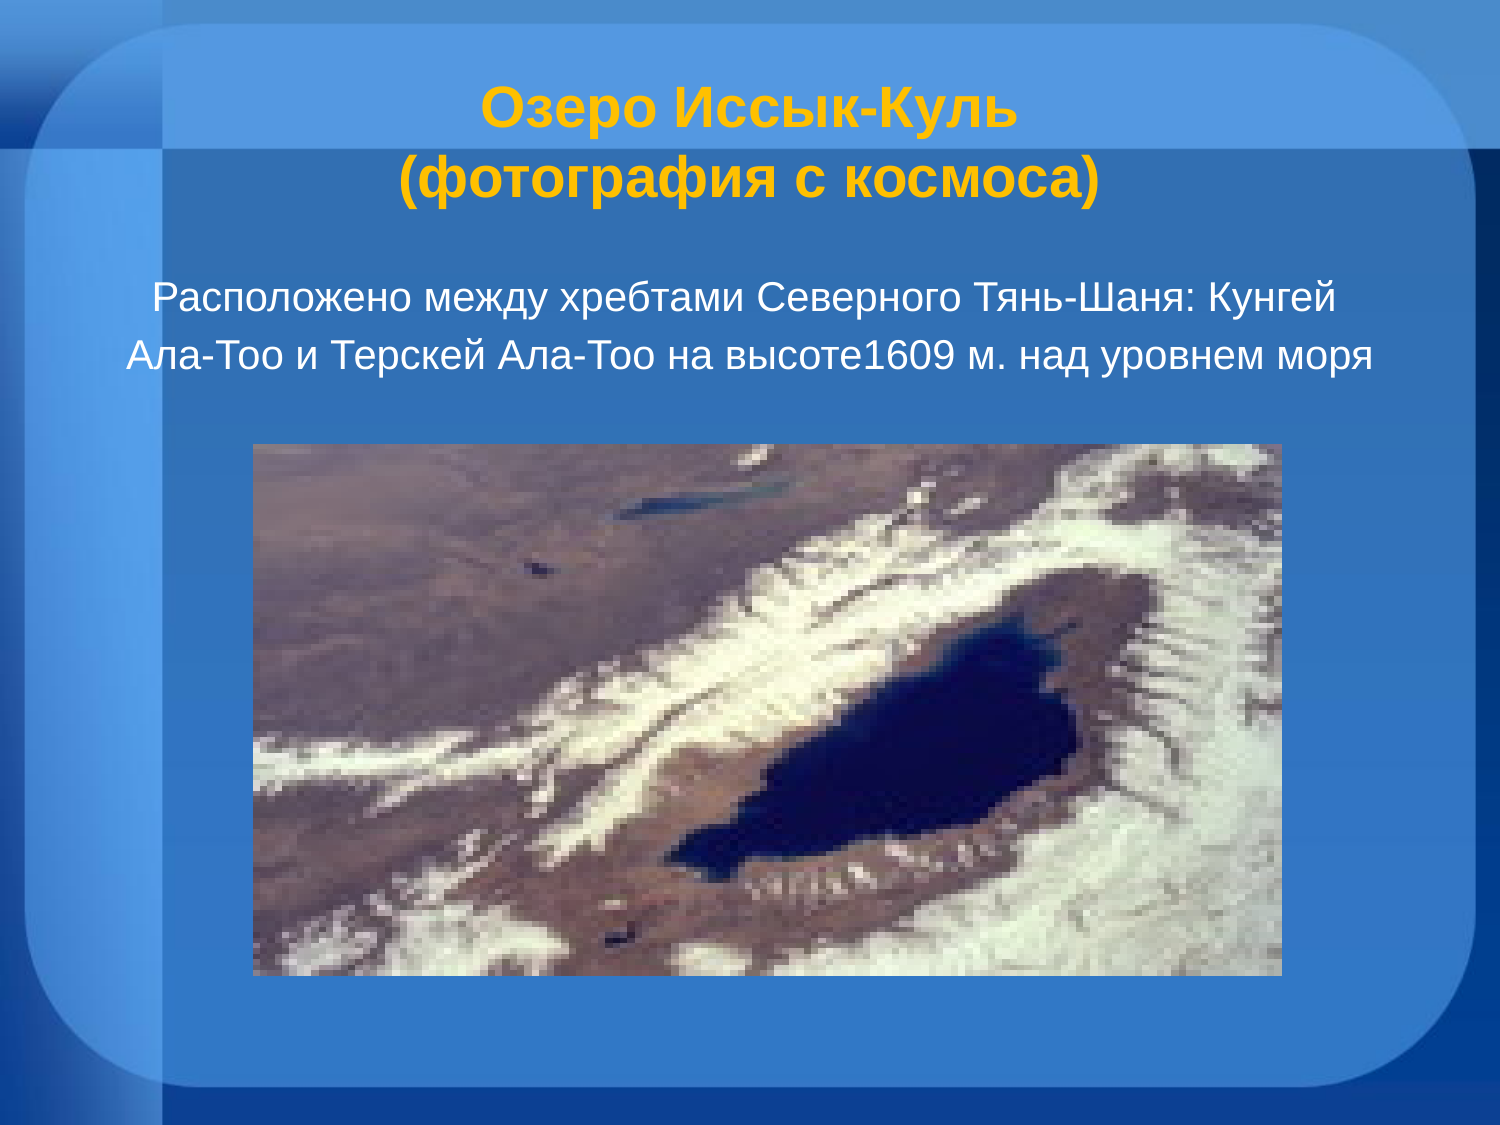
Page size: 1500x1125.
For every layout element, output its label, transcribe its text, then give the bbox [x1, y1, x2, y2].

list Расположено между хребтами Северного Тянь-Шаня: Кунгей Ала-Тоо и Терскей Ала-Тоо на высоте1609 м. над уровнем моря [74, 262, 1426, 929]
picture [0, 0, 1500, 1125]
title Озеро Иссык-Куль (фотография с космоса) [74, 44, 1426, 233]
